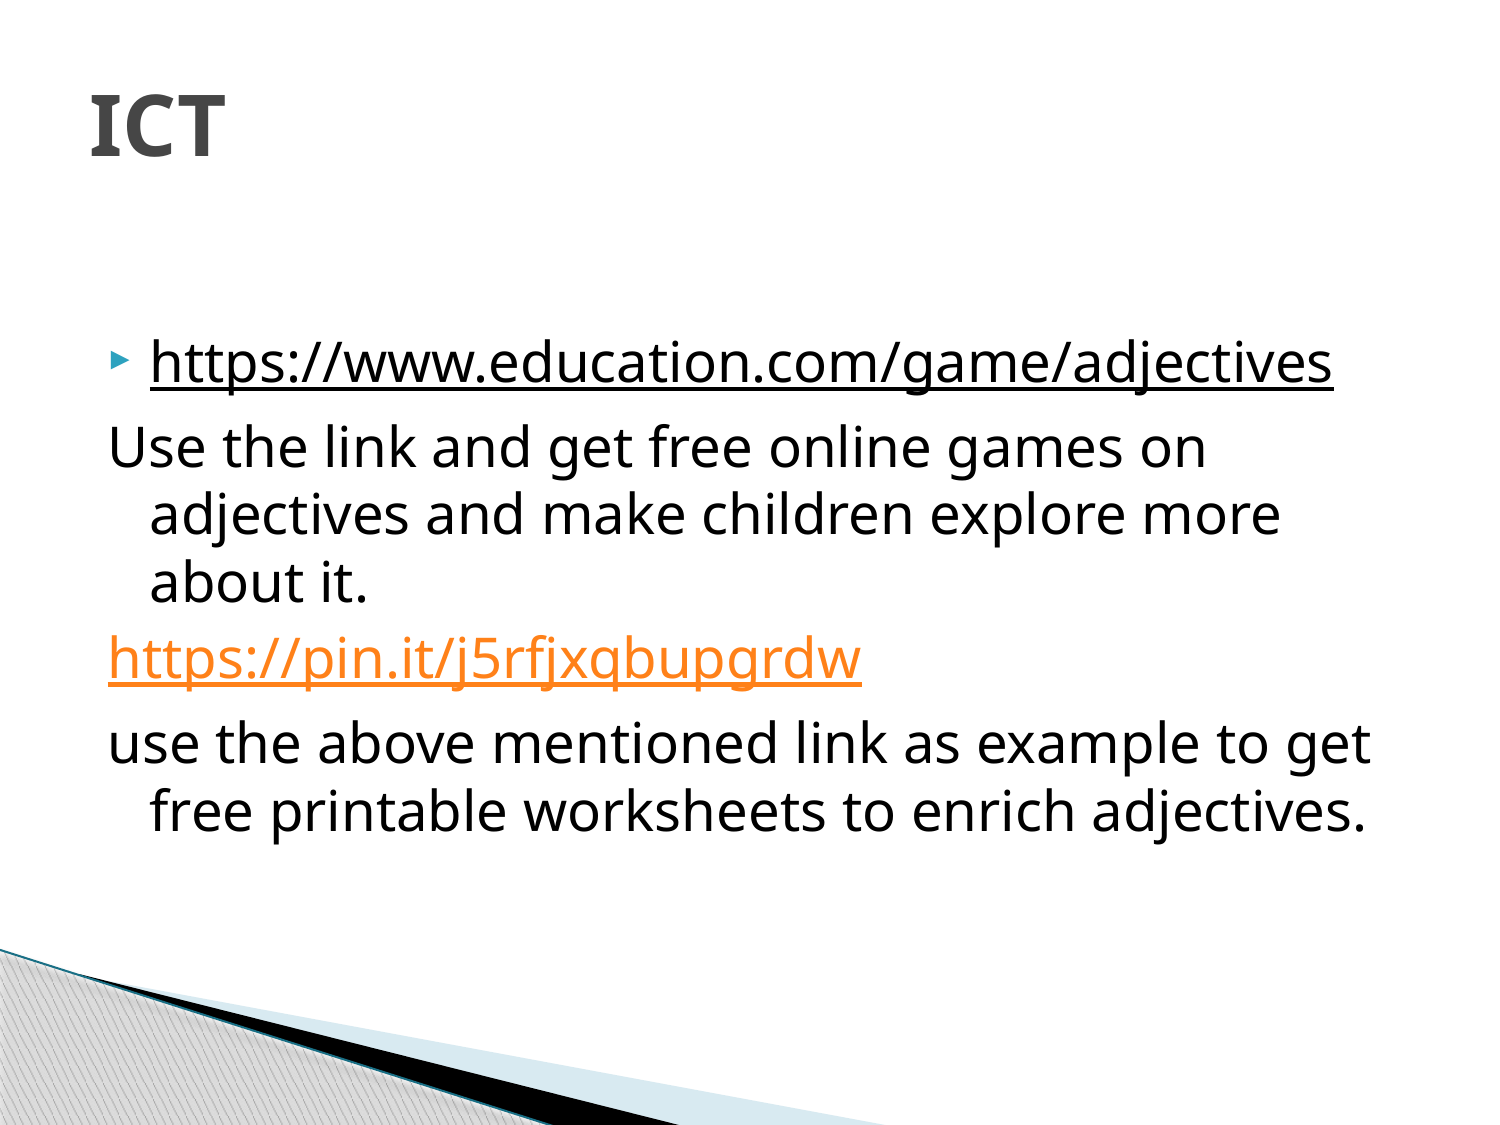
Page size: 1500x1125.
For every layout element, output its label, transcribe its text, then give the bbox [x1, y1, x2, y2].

title ICT [75, 45, 1425, 200]
list https://www.education.com/game/adjectives Use the link and get free online games on adjectives and make children explore more about it. https://pin.it/j5rfjxqbupgrdw use the above mentioned link as example to get free printable worksheets to enrich adjectives. [75, 243, 1425, 986]
